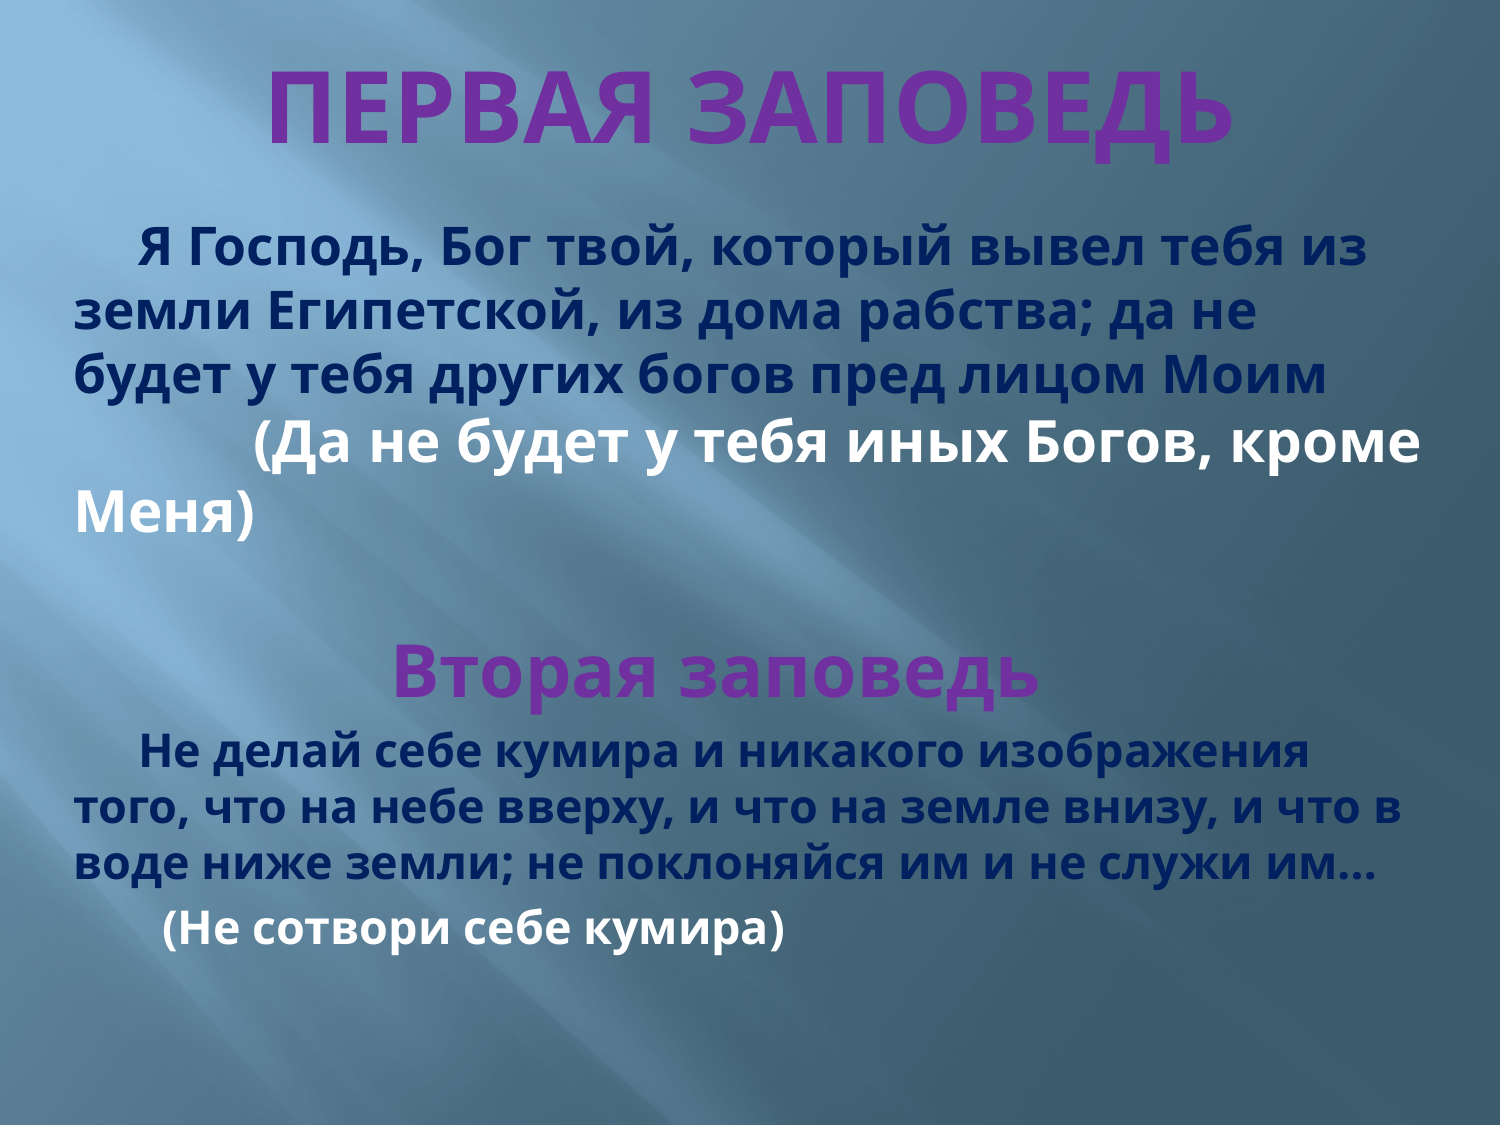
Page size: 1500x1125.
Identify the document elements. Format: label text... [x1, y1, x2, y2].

title Первая заповедь [0, 0, 1500, 164]
subtitle Я Господь, Бог твой, который вывел тебя из земли Египетской, из дома рабства; да не будет у тебя других богов пред лицом Моим (Да не будет у тебя иных Богов, кроме Меня) Вторая заповедь Не делай себе кумира и никакого изображения того, что на небе вверху, и что на земле внизу, и что в воде ниже земли; не поклоняйся им и не служи им… (Не сотвори себе кумира) [58, 128, 1438, 1008]
